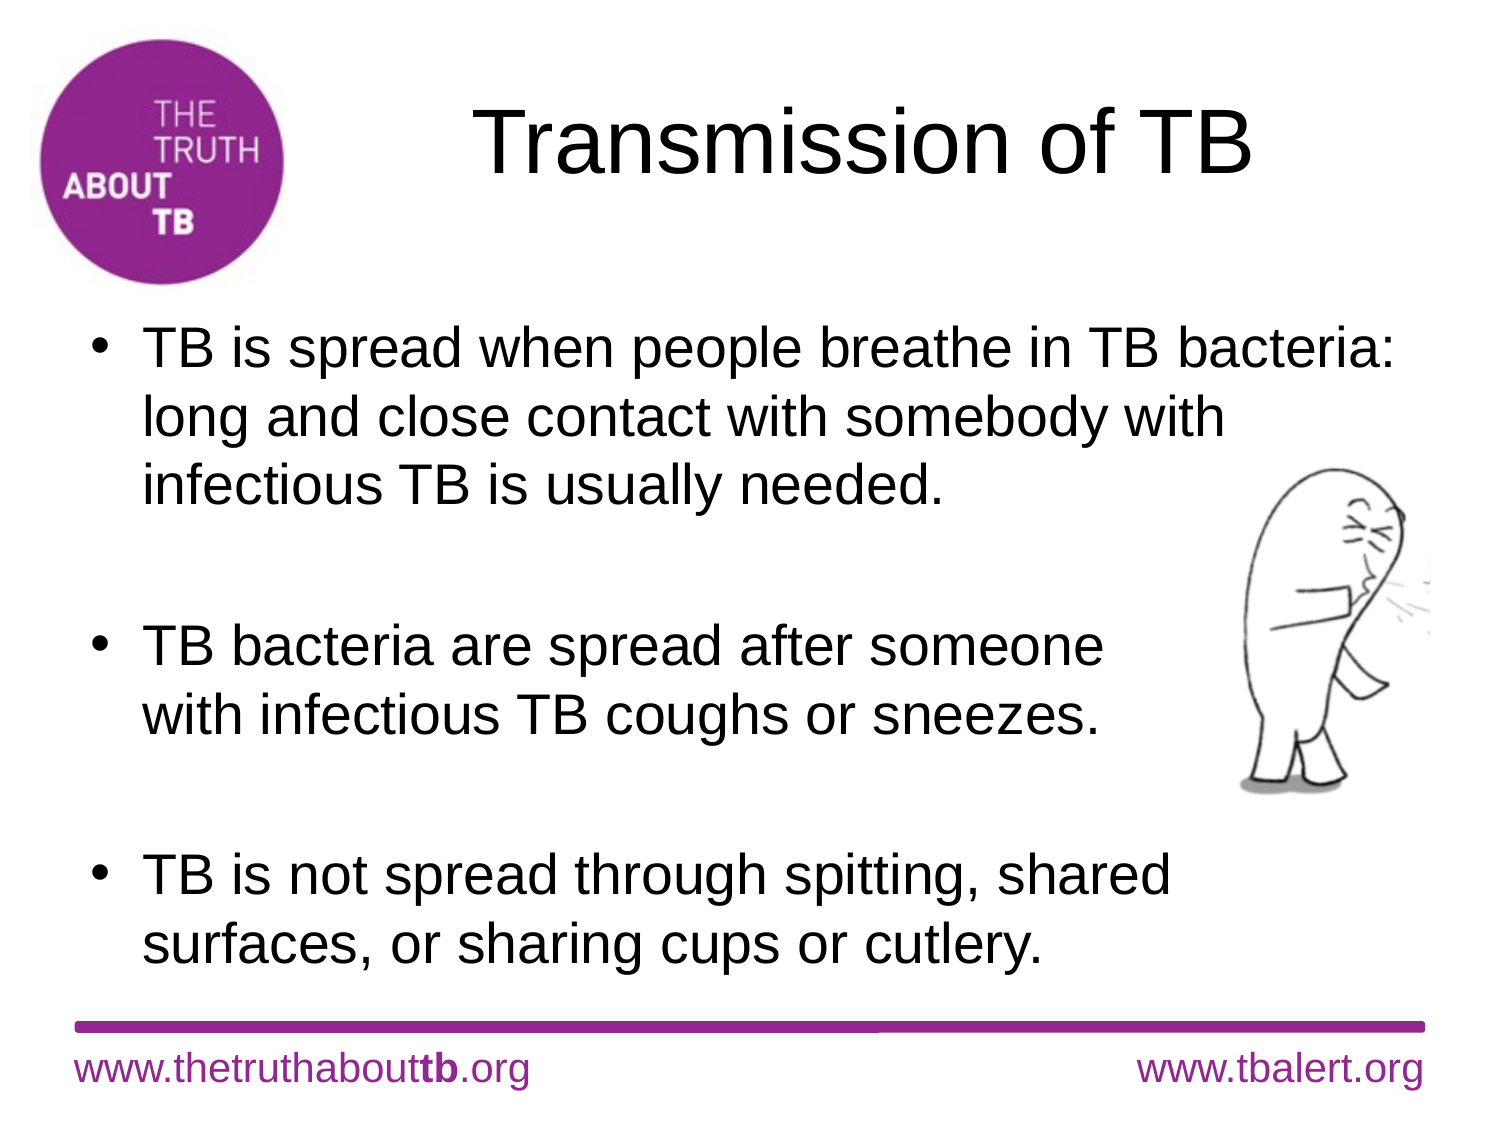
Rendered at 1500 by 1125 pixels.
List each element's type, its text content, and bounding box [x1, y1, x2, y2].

title Transmission of TB [301, 42, 1427, 231]
list TB is spread when people breathe in TB bacteria: long and close contact with somebody with infectious TB is usually needed. TB bacteria are spread after someone with infectious TB coughs or sneezes. TB is not spread through spitting, shared surfaces, or sharing cups or cutlery. [75, 302, 1425, 988]
picture [1222, 455, 1430, 811]
picture [29, 29, 295, 295]
